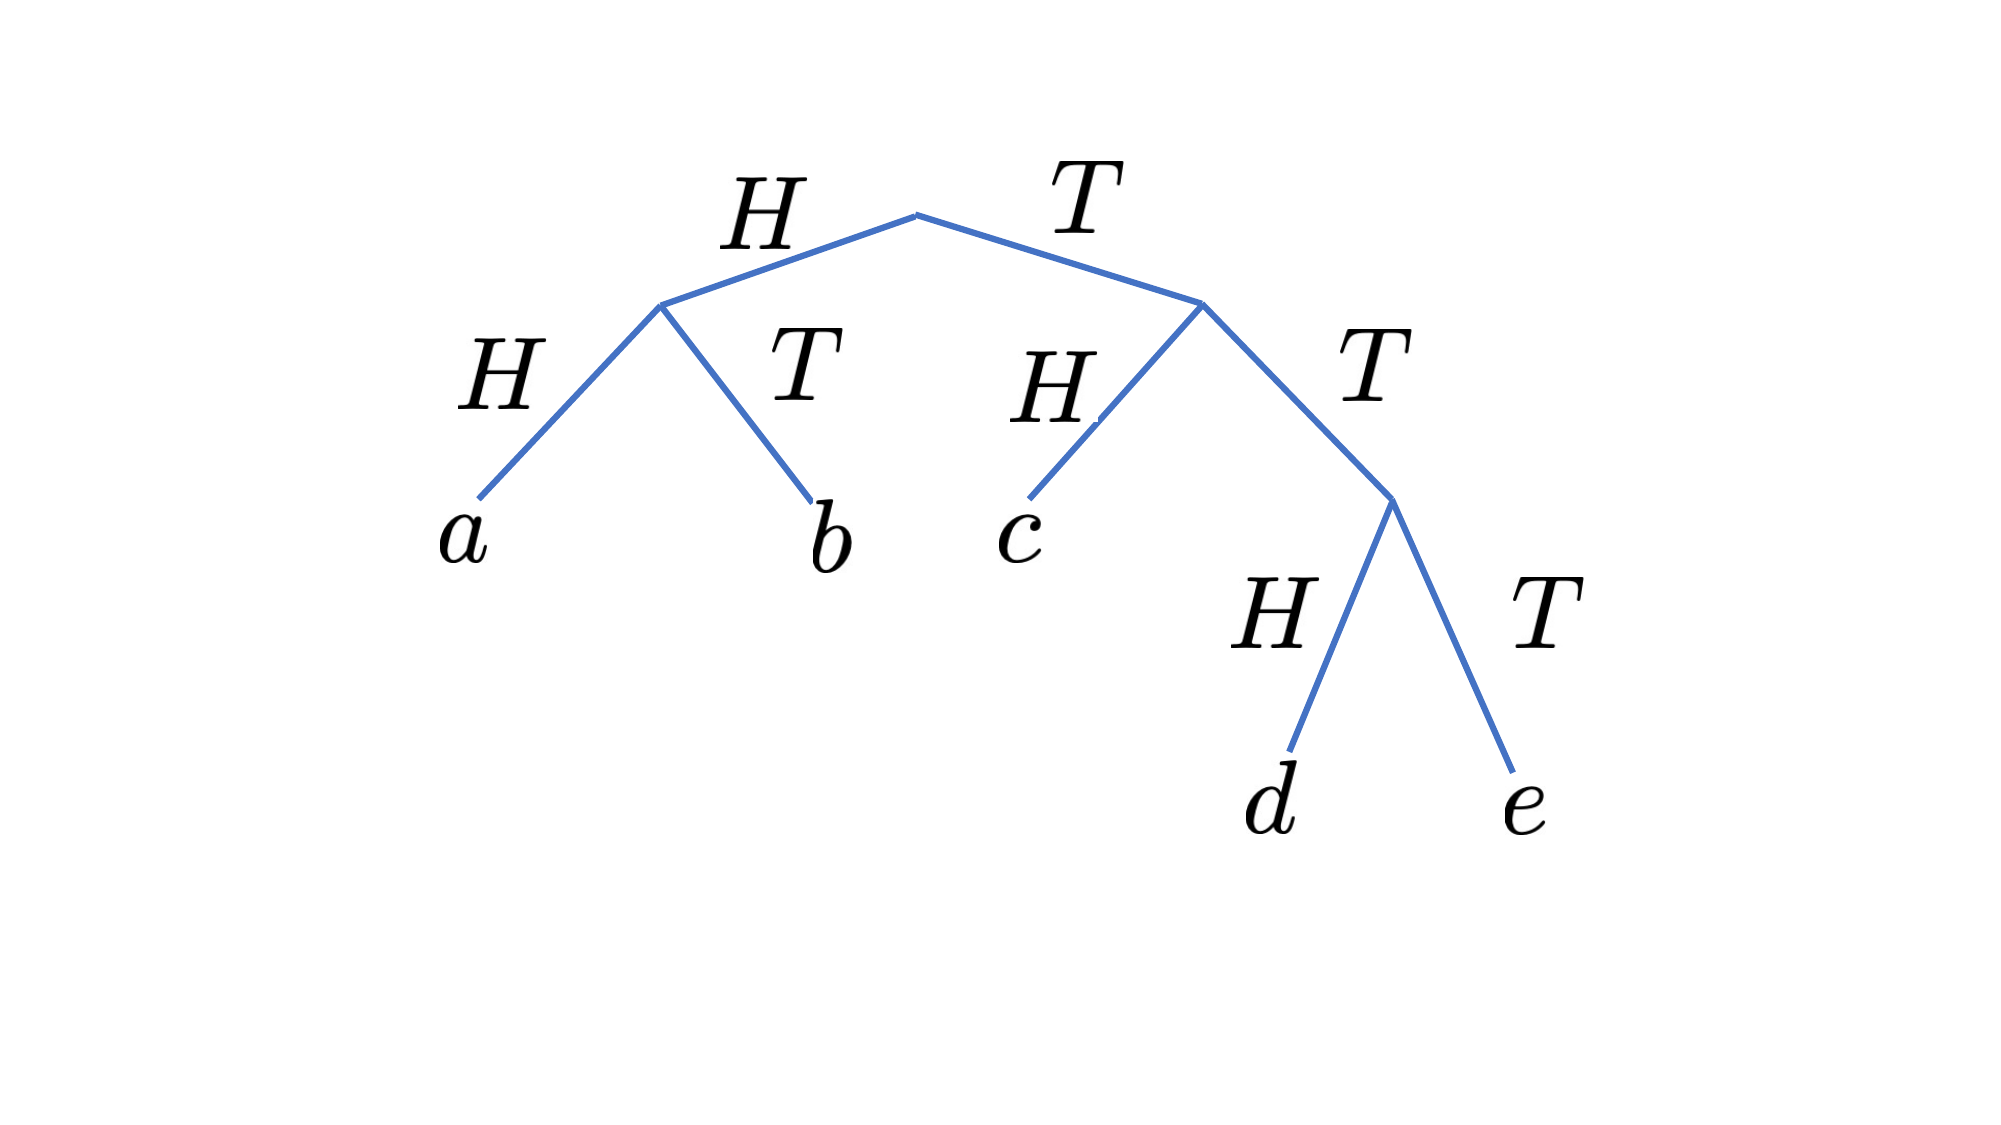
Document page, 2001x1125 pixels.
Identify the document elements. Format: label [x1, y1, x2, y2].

text_box [660, 216, 916, 306]
picture [1246, 760, 1297, 834]
picture [1340, 329, 1412, 401]
text_box [1289, 503, 1391, 752]
text_box [478, 305, 660, 500]
text_box [1391, 499, 1513, 773]
picture [1010, 351, 1098, 423]
text_box [1201, 303, 1392, 500]
picture [772, 328, 843, 400]
picture [720, 177, 808, 249]
text_box [915, 214, 1202, 304]
picture [1513, 577, 1584, 648]
picture [1052, 161, 1124, 233]
text_box [660, 305, 813, 504]
picture [813, 499, 853, 573]
picture [458, 338, 547, 409]
picture [440, 514, 488, 563]
picture [999, 514, 1042, 563]
picture [1231, 577, 1320, 648]
text_box [1029, 305, 1201, 500]
picture [1505, 786, 1546, 835]
